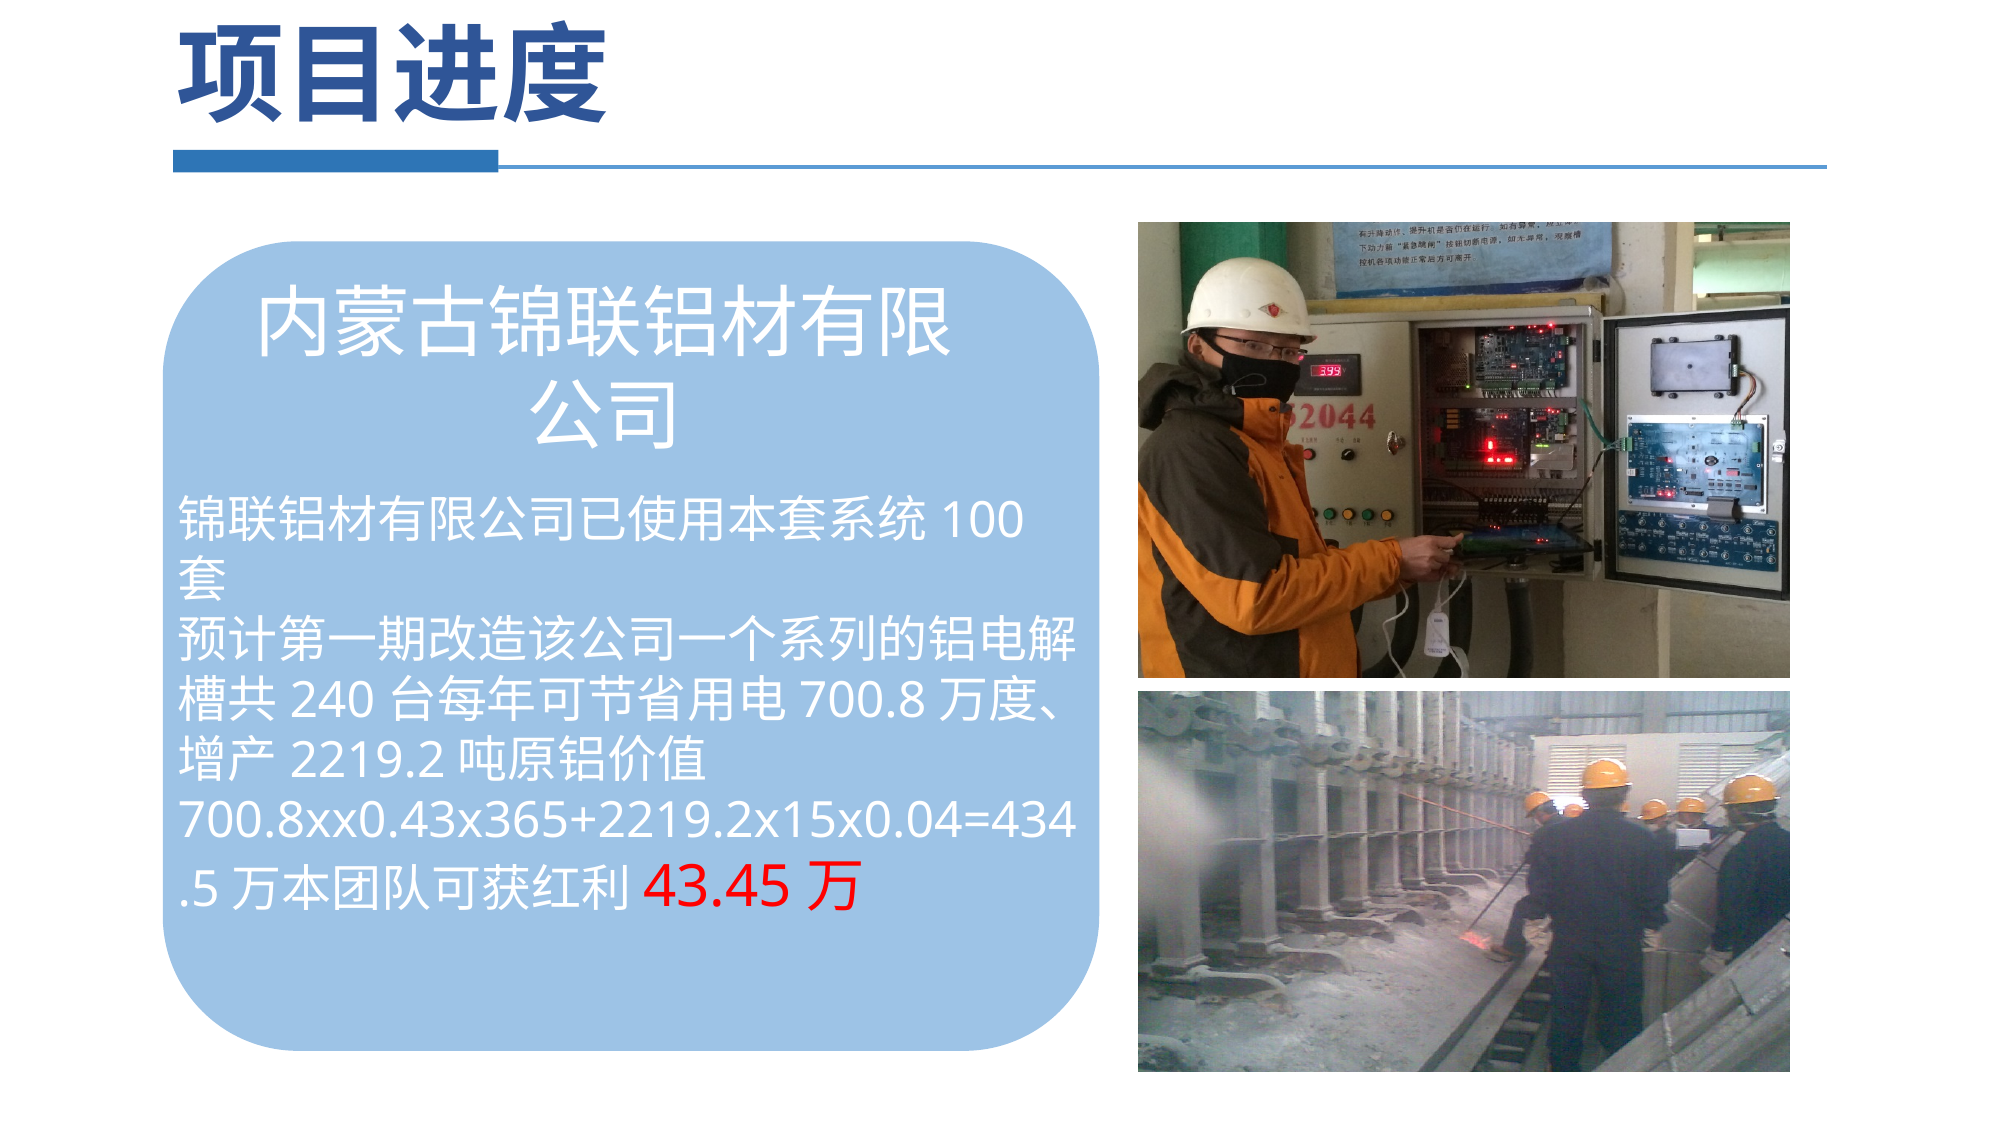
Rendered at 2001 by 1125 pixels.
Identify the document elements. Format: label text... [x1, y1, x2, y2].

text_box 项目进度 [156, 0, 630, 145]
picture [1138, 222, 1790, 678]
text_box 内蒙古锦联铝材有限公司 [234, 265, 975, 467]
picture [1138, 691, 1790, 1072]
text_box [161, 240, 1101, 1052]
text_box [173, 149, 1827, 173]
